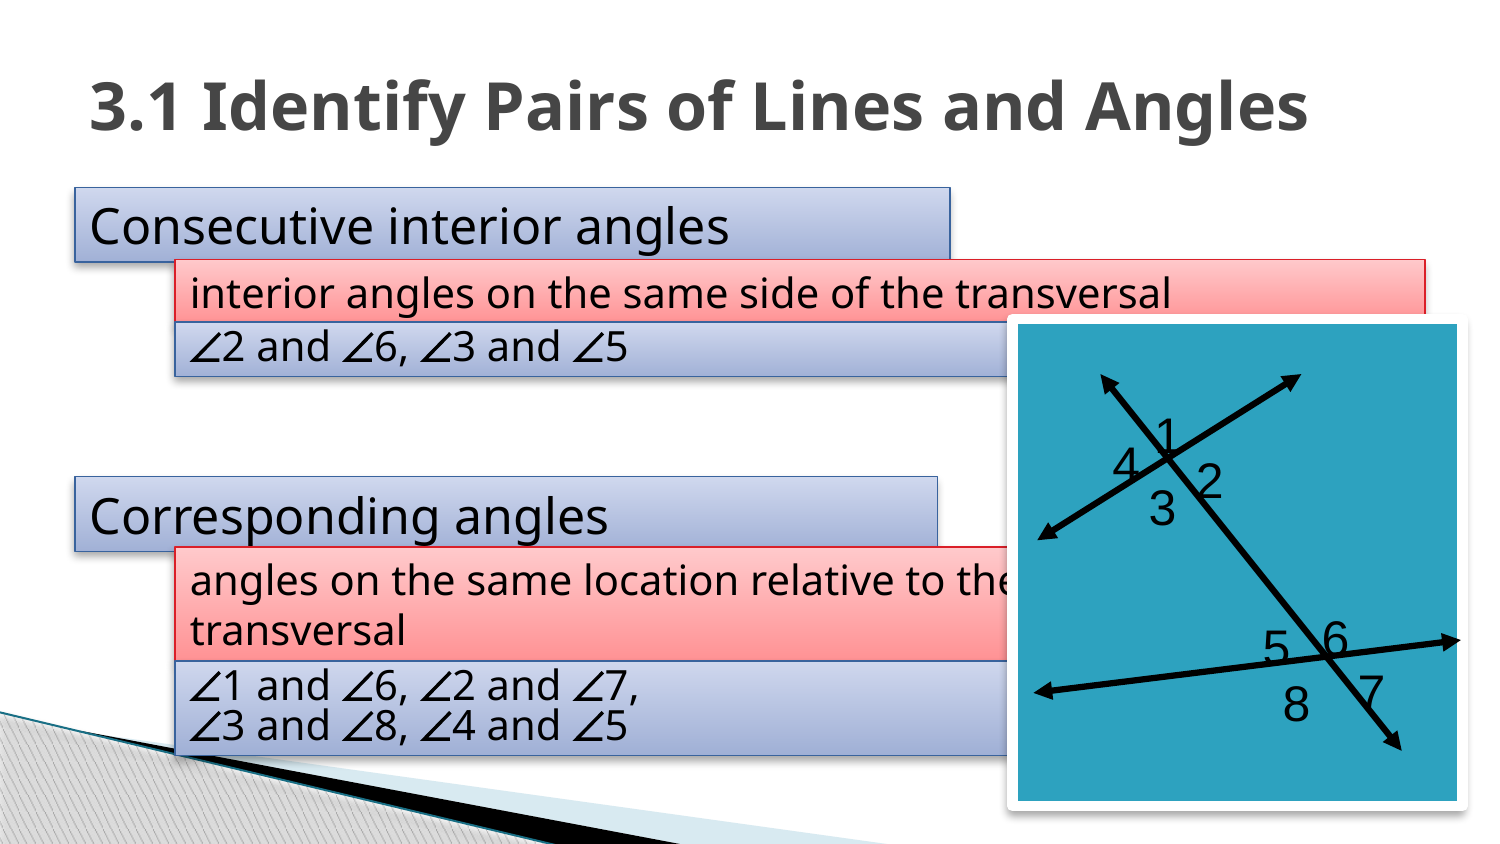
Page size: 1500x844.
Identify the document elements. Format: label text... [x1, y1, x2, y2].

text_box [1012, 318, 1463, 807]
text_box angles on the same location relative to the transversal [174, 546, 1001, 660]
text_box 2 and 6, 3 and 5 [174, 321, 1003, 377]
text_box Consecutive interior angles [74, 187, 951, 263]
title 3.1 Identify Pairs of Lines and Angles [75, 33, 1425, 175]
text_box interior angles on the same side of the transversal [174, 259, 1426, 321]
text_box 1 and 6, 2 and 7, 3 and 8, 4 and 5 [174, 660, 1001, 756]
text_box Corresponding angles [74, 476, 938, 552]
